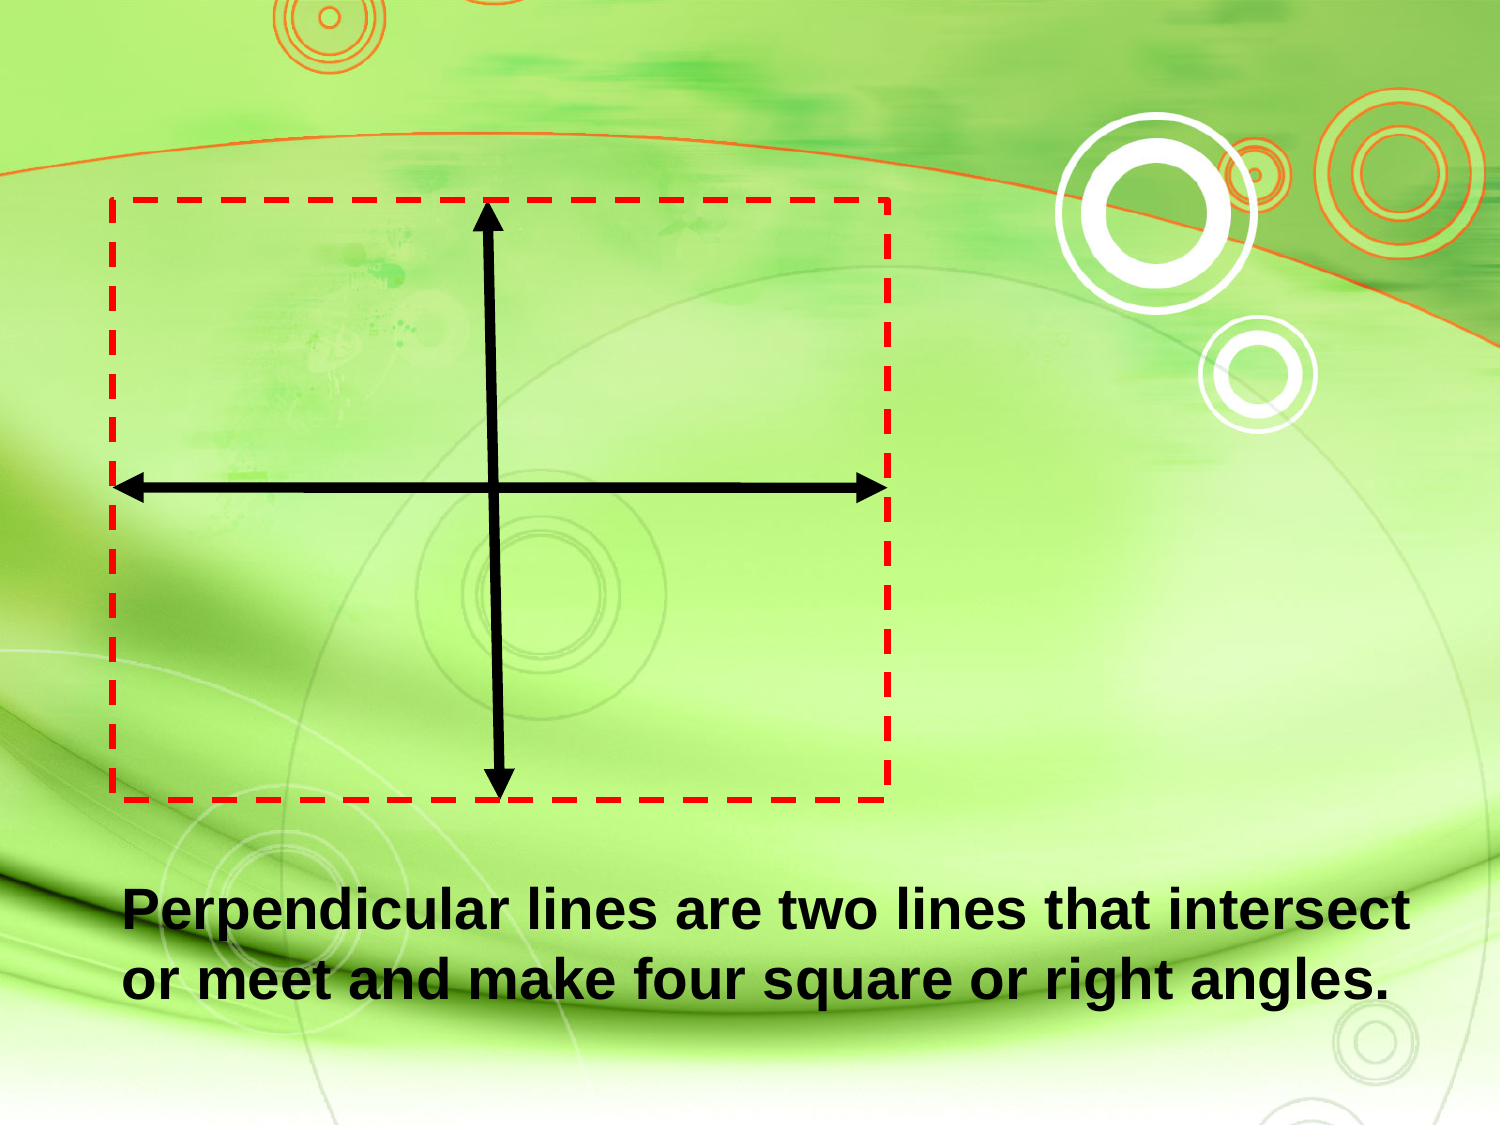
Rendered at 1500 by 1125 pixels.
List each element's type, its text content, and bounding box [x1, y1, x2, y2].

text_box Perpendicular lines are two lines that intersect or meet and make four square or right angles. [106, 863, 1444, 1019]
text_box [110, 492, 890, 802]
picture [0, 0, 1500, 1125]
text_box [193, 493, 794, 507]
text_box [110, 198, 890, 487]
